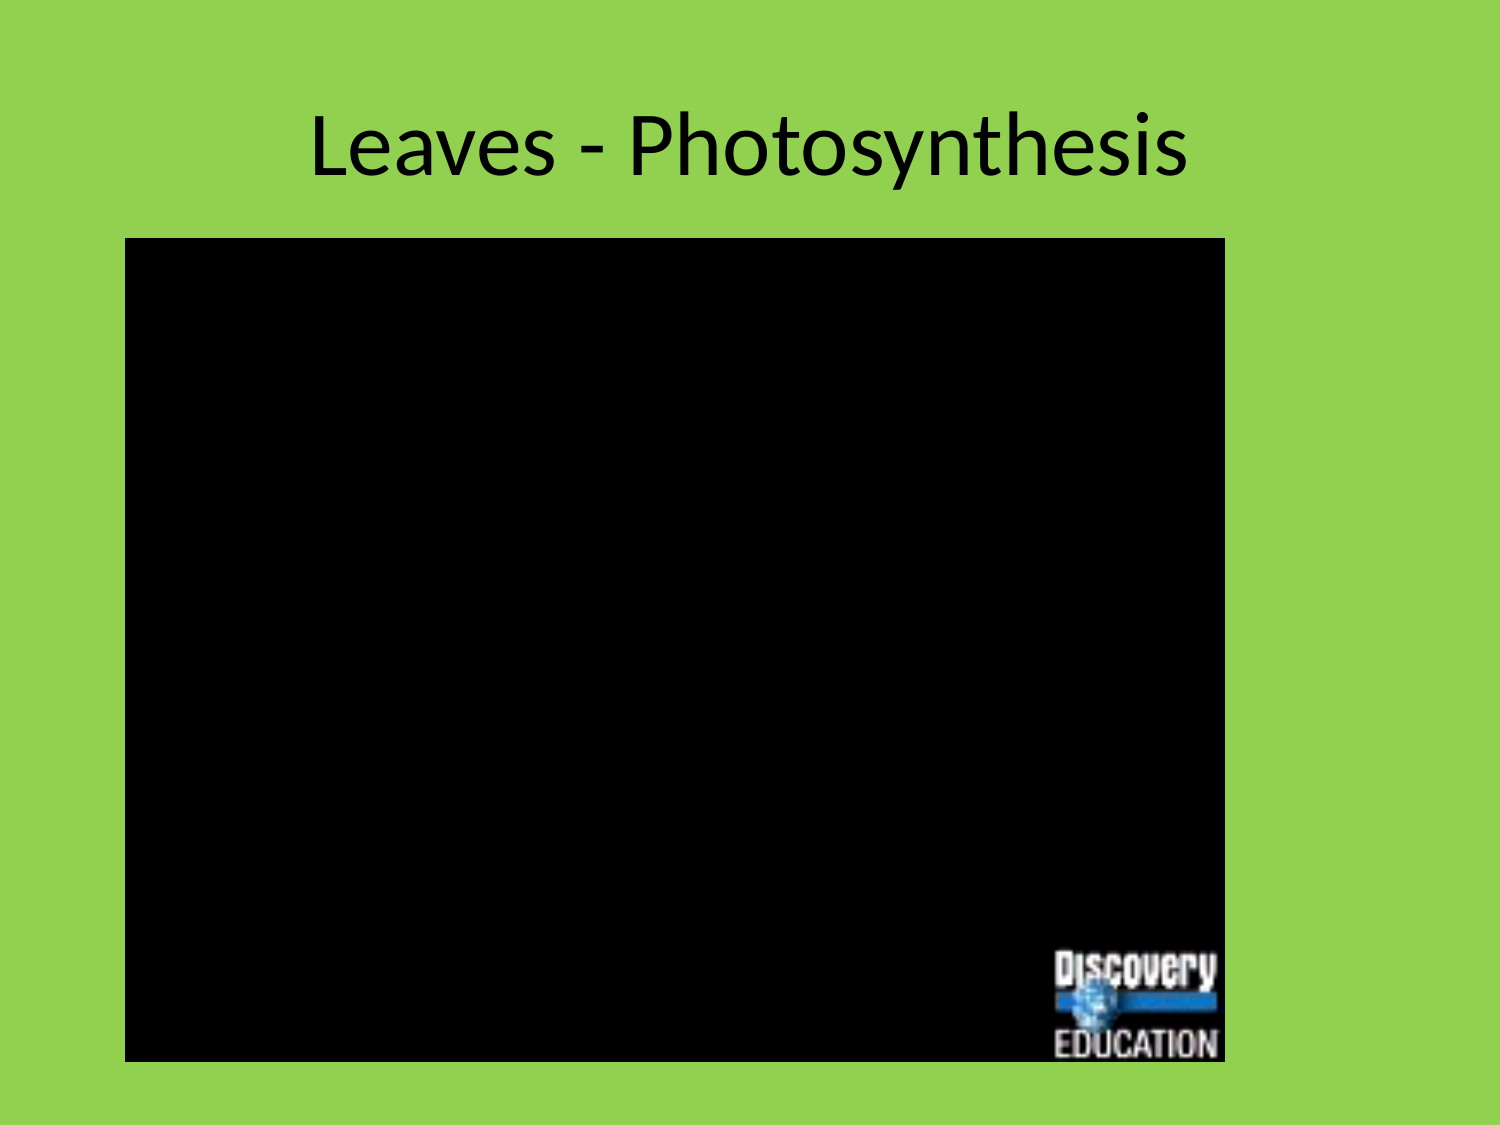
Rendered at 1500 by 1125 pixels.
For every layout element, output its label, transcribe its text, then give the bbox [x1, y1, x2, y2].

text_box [124, 237, 1226, 1063]
title Leaves - Photosynthesis [75, 45, 1425, 233]
